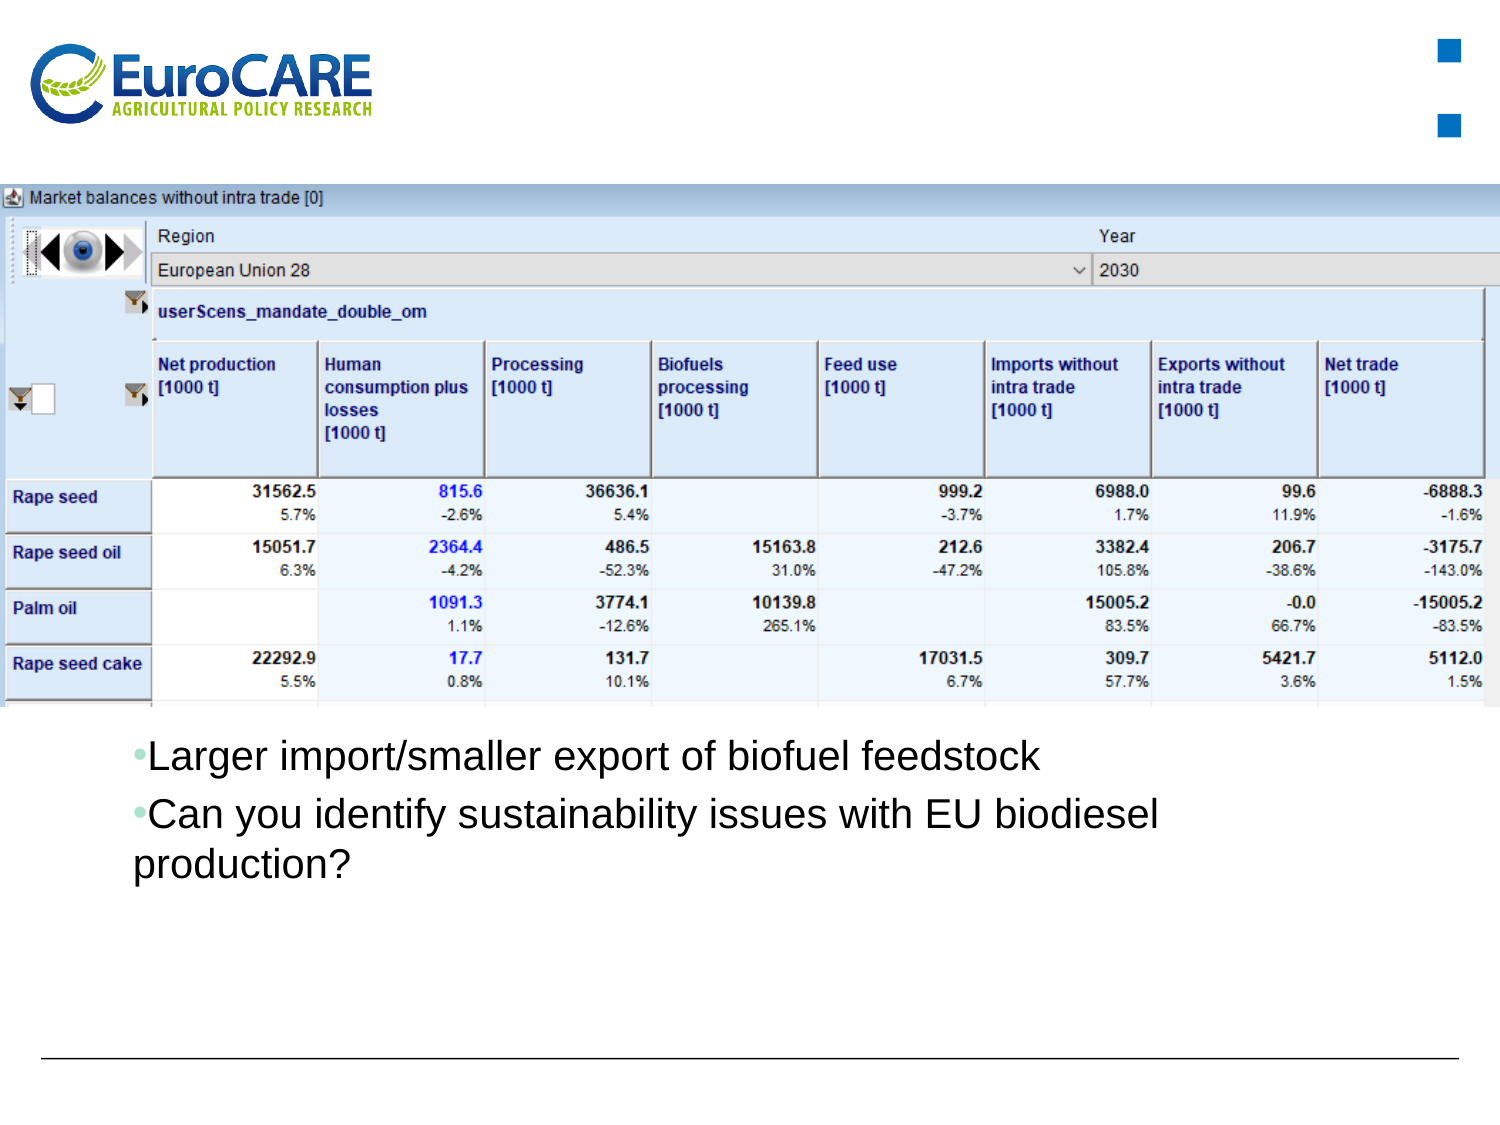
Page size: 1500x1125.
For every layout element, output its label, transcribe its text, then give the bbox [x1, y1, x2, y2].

picture [30, 43, 372, 124]
picture [0, 183, 1500, 708]
list Larger import/smaller export of biofuel feedstock Can you identify sustainability issues with EU biodiesel production? [117, 716, 1384, 910]
